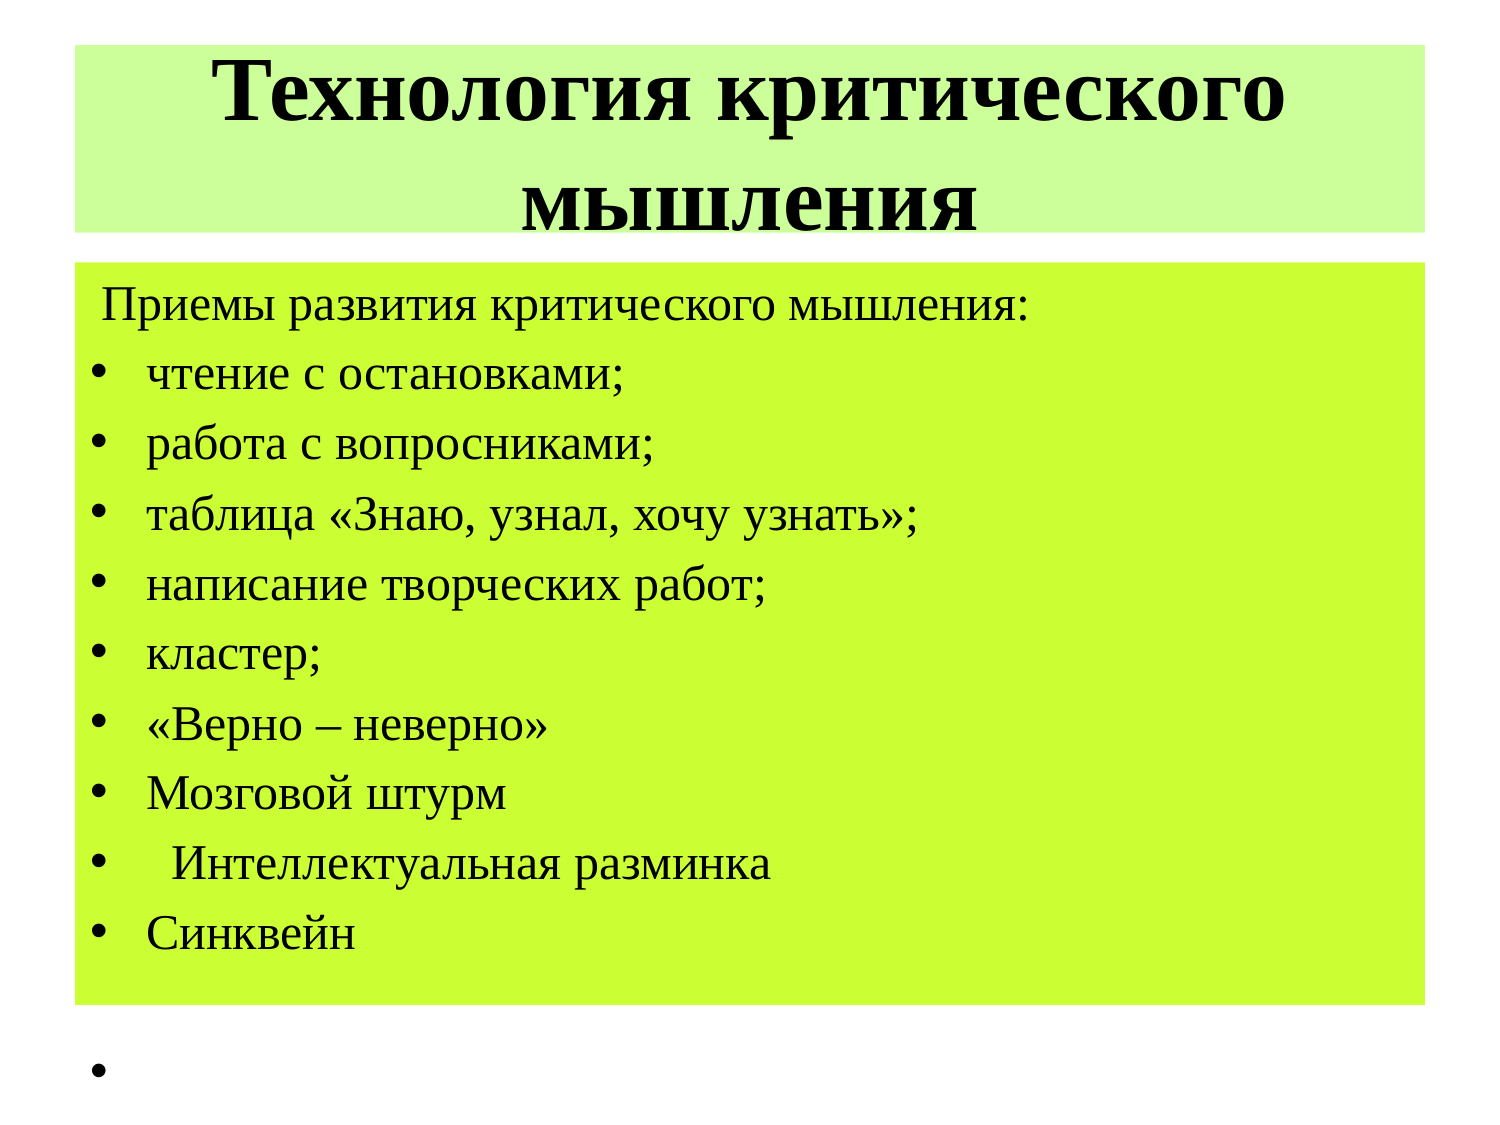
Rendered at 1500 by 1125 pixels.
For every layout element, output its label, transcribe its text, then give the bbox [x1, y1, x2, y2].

title Технология критического мышления [75, 45, 1425, 233]
list Приемы развития критического мышления: чтение с остановками; работа с вопросниками; таблица «Знаю, узнал, хочу узнать»; написание творческих работ; кластер; «Верно – неверно» Мозговой штурм Интеллектуальная разминка Синквейн [75, 262, 1425, 1005]
